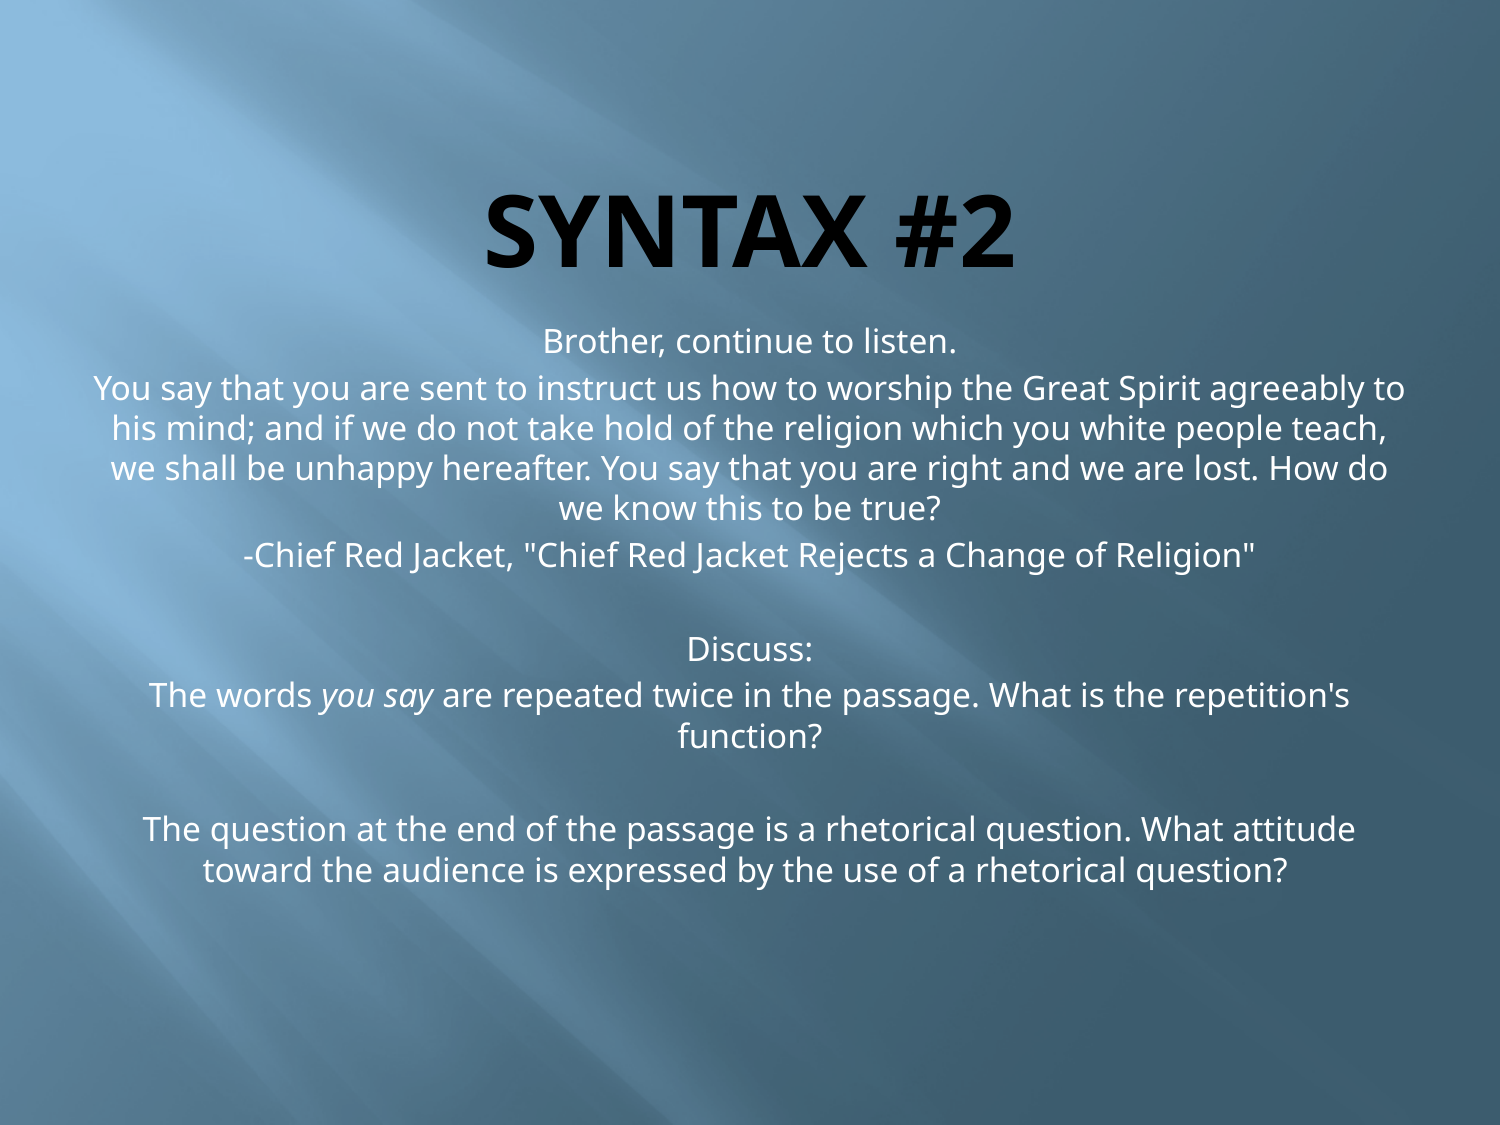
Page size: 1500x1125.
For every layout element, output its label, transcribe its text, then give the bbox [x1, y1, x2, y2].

subtitle Brother, continue to listen. You say that you are sent to instruct us how to worship the Great Spirit agreeably to his mind; and if we do not take hold of the religion which you white people teach, we shall be unhappy hereafter. You say that you are right and we are lost. How do we know this to be true? -Chief Red Jacket, "Chief Red Jacket Rejects a Change of Religion" Discuss: The words you say are repeated twice in the passage. What is the repetition's function? The question at the end of the passage is a rhetorical question. What attitude toward the audience is expressed by the use of a rhetorical question? [75, 312, 1425, 900]
title SYNTAX #2 [75, 112, 1425, 288]
